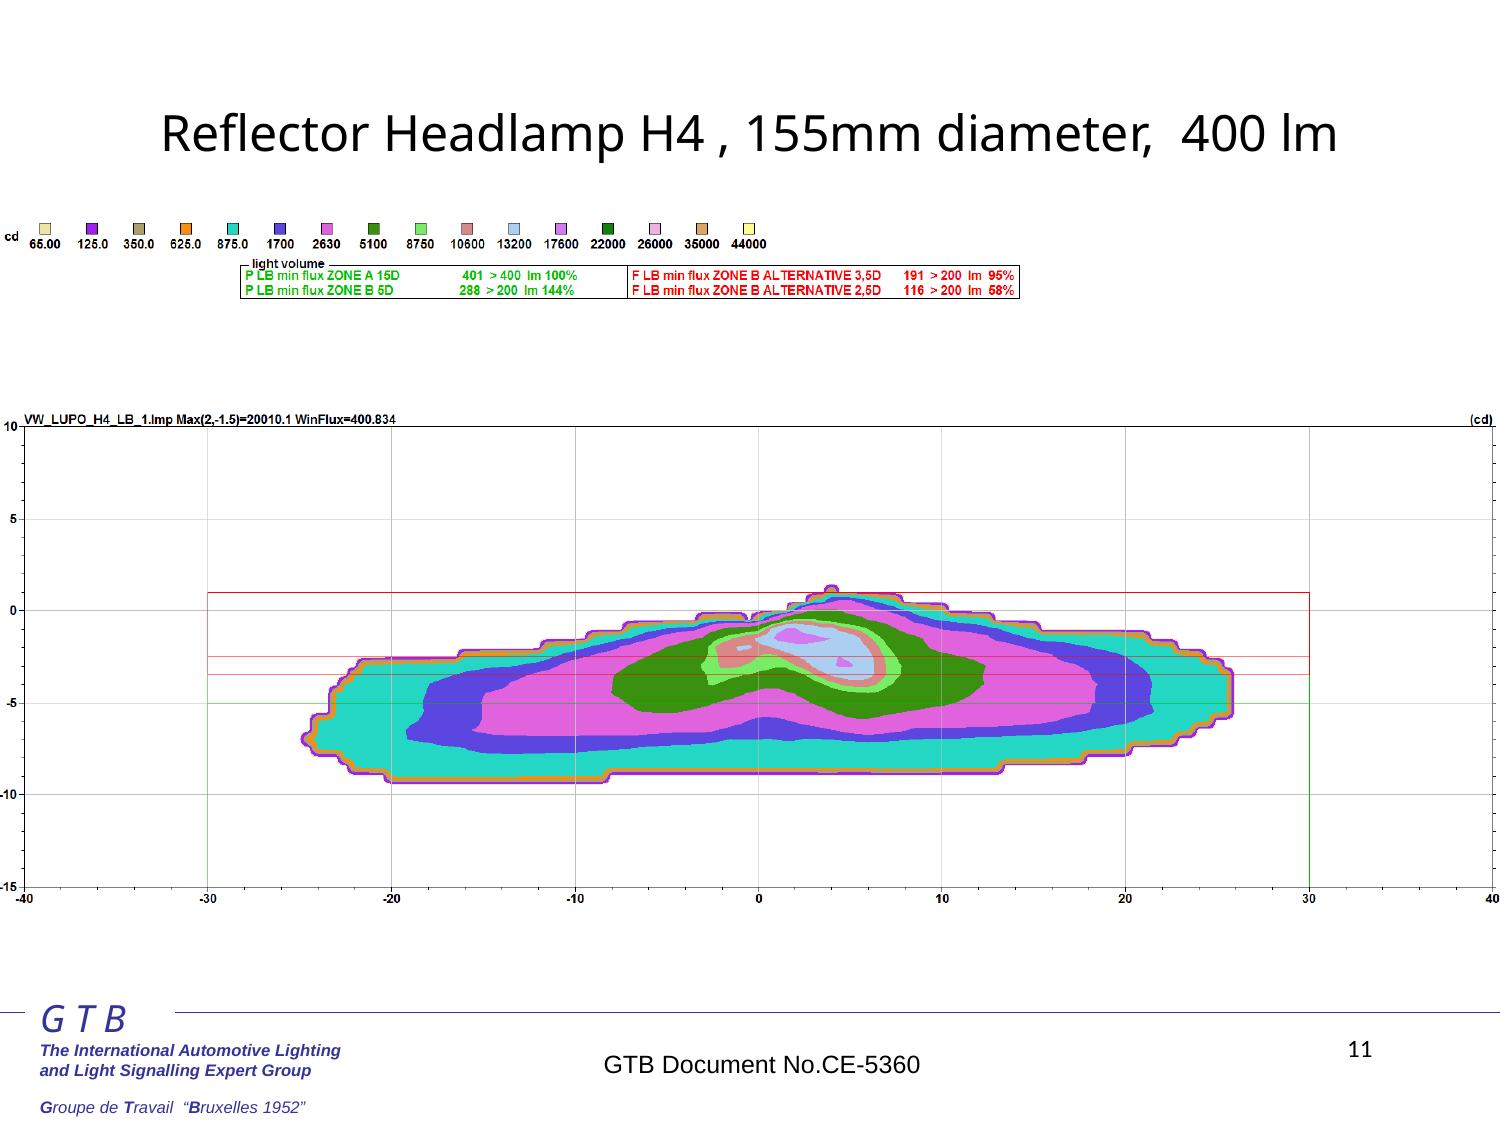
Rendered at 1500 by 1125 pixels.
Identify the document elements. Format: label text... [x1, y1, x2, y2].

text_box GTB Document No.CE-5360 [505, 1025, 1020, 1101]
slide_number 11 [1074, 1024, 1388, 1101]
picture [0, 216, 1500, 909]
title Reflector Headlamp H4 , 155mm diameter, 400 lm [112, 37, 1388, 214]
